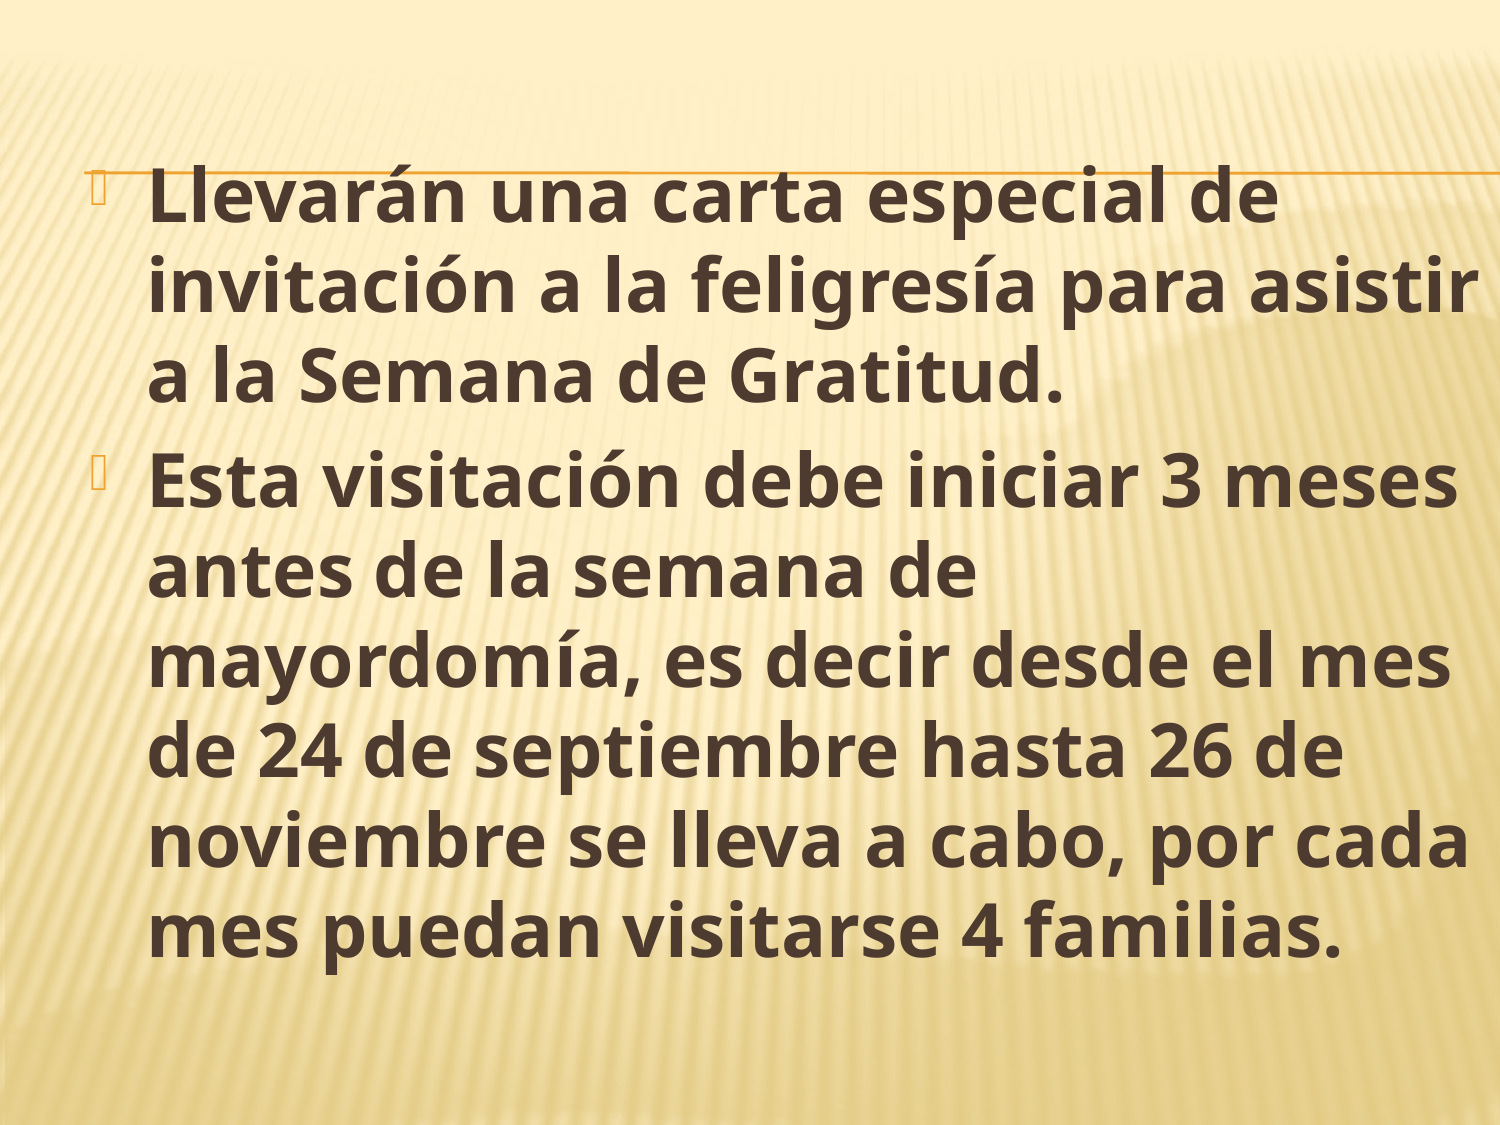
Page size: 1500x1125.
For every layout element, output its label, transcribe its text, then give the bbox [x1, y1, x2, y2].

list Llevarán una carta especial de invitación a la feligresía para asistir a la Semana de Gratitud. Esta visitación debe iniciar 3 meses antes de la semana de mayordomía, es decir desde el mes de 24 de septiembre hasta 26 de noviembre se lleva a cabo, por cada mes puedan visitarse 4 familias. [75, 140, 1500, 1008]
